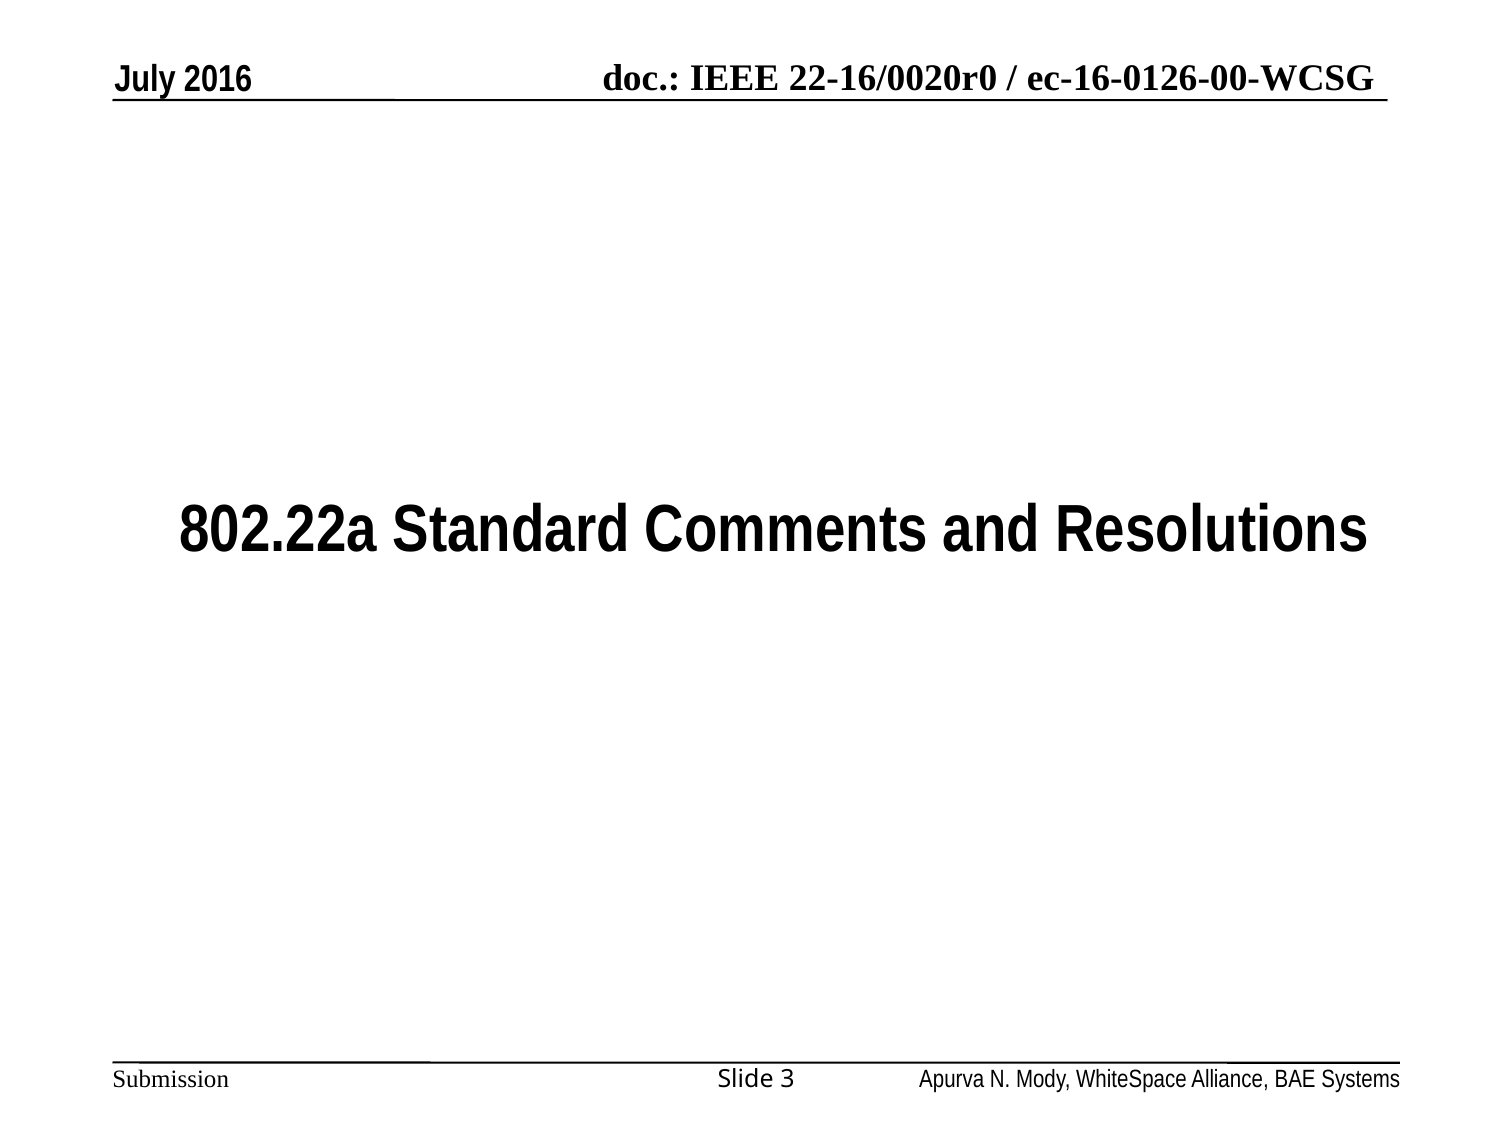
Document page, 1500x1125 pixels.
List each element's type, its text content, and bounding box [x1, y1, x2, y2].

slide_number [114, 54, 540, 100]
slide_number Slide 3 [712, 1061, 800, 1123]
title 802.22a Standard Comments and Resolutions [99, 362, 1451, 688]
footer Apurva N. Mody, WhiteSpace Alliance, BAE Systems [902, 1061, 1402, 1093]
